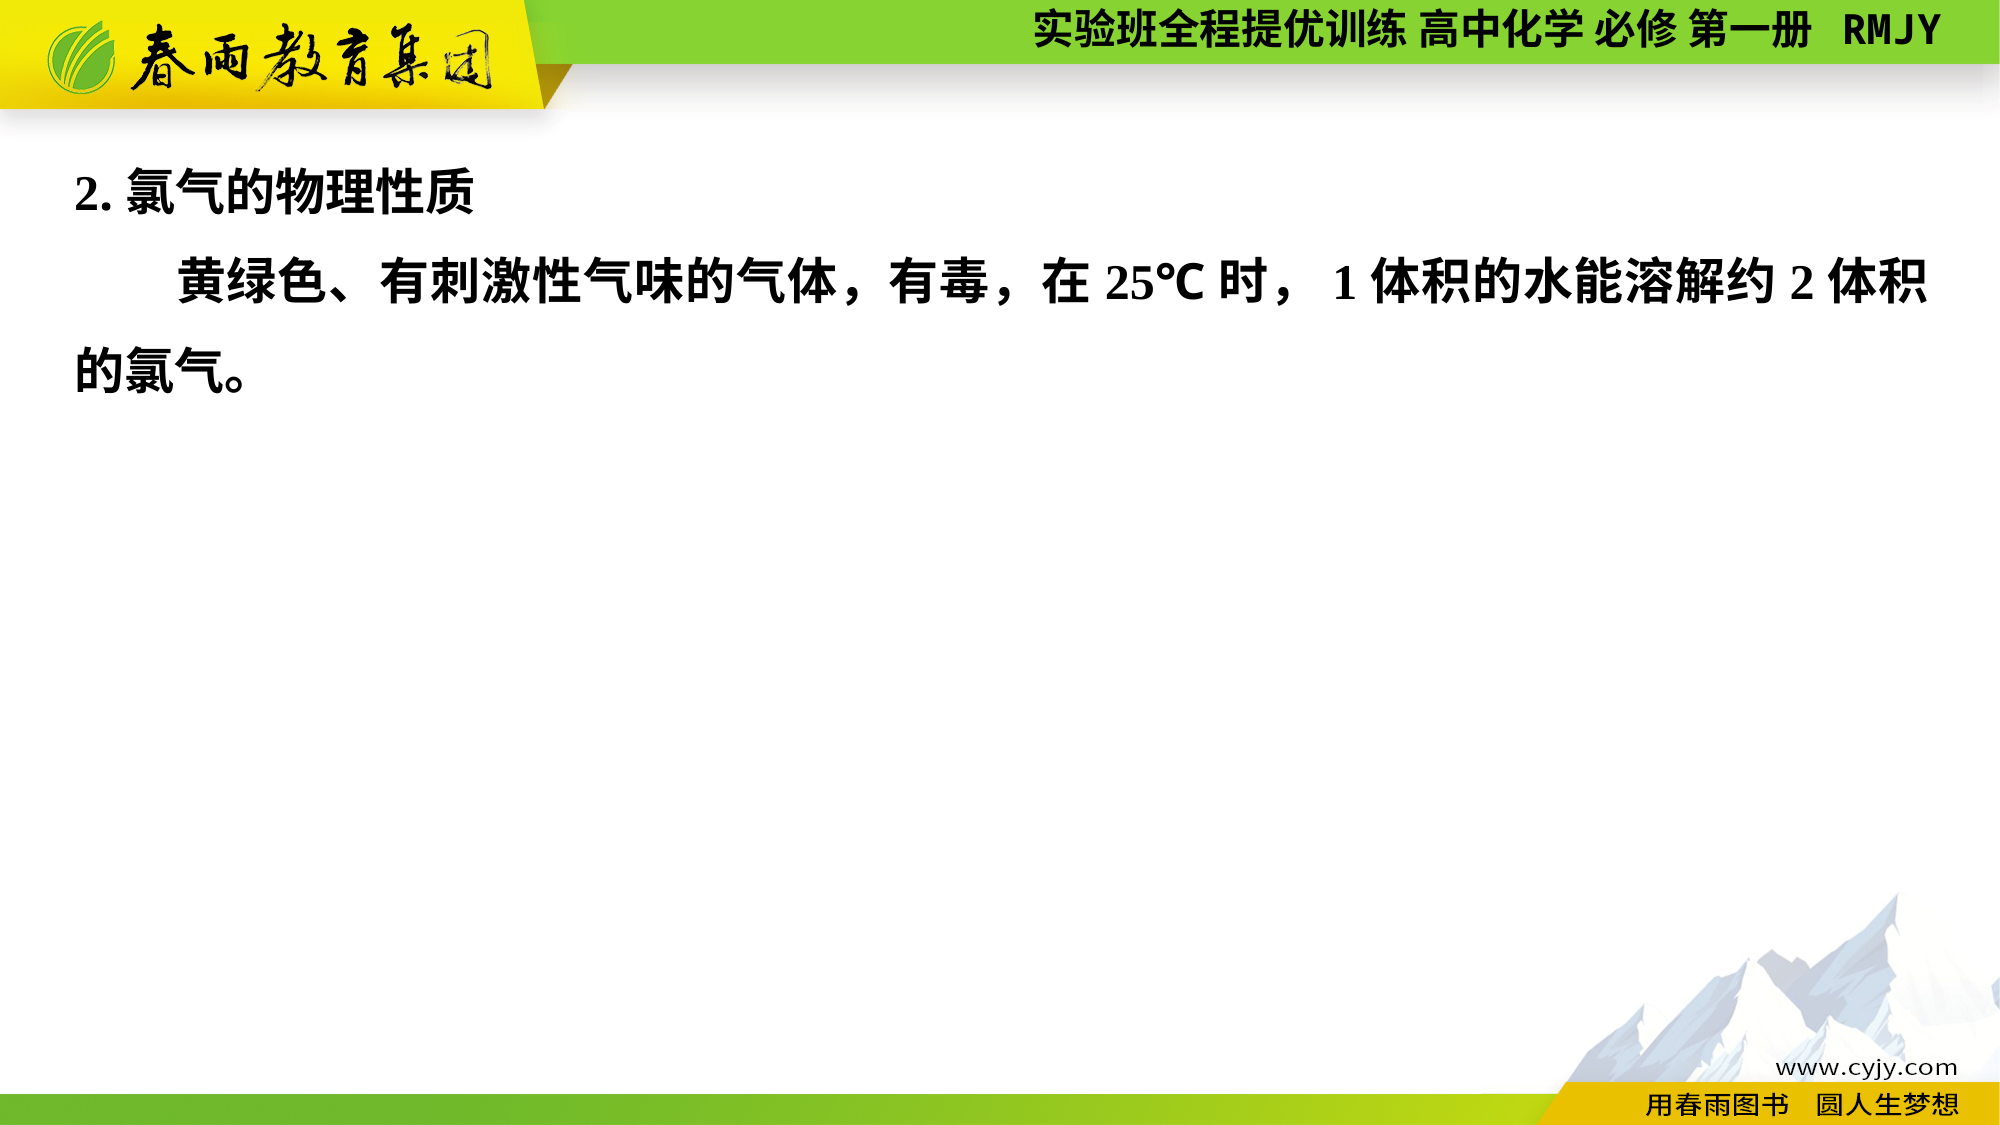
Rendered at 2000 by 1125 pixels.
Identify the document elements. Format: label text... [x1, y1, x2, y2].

picture [0, 0, 2000, 1125]
list 2.氯气的物理性质 黄绿色、有刺激性气味的气体，有毒，在25℃时，1体积的水能溶解约2体积的氯气。 [59, 122, 1944, 491]
